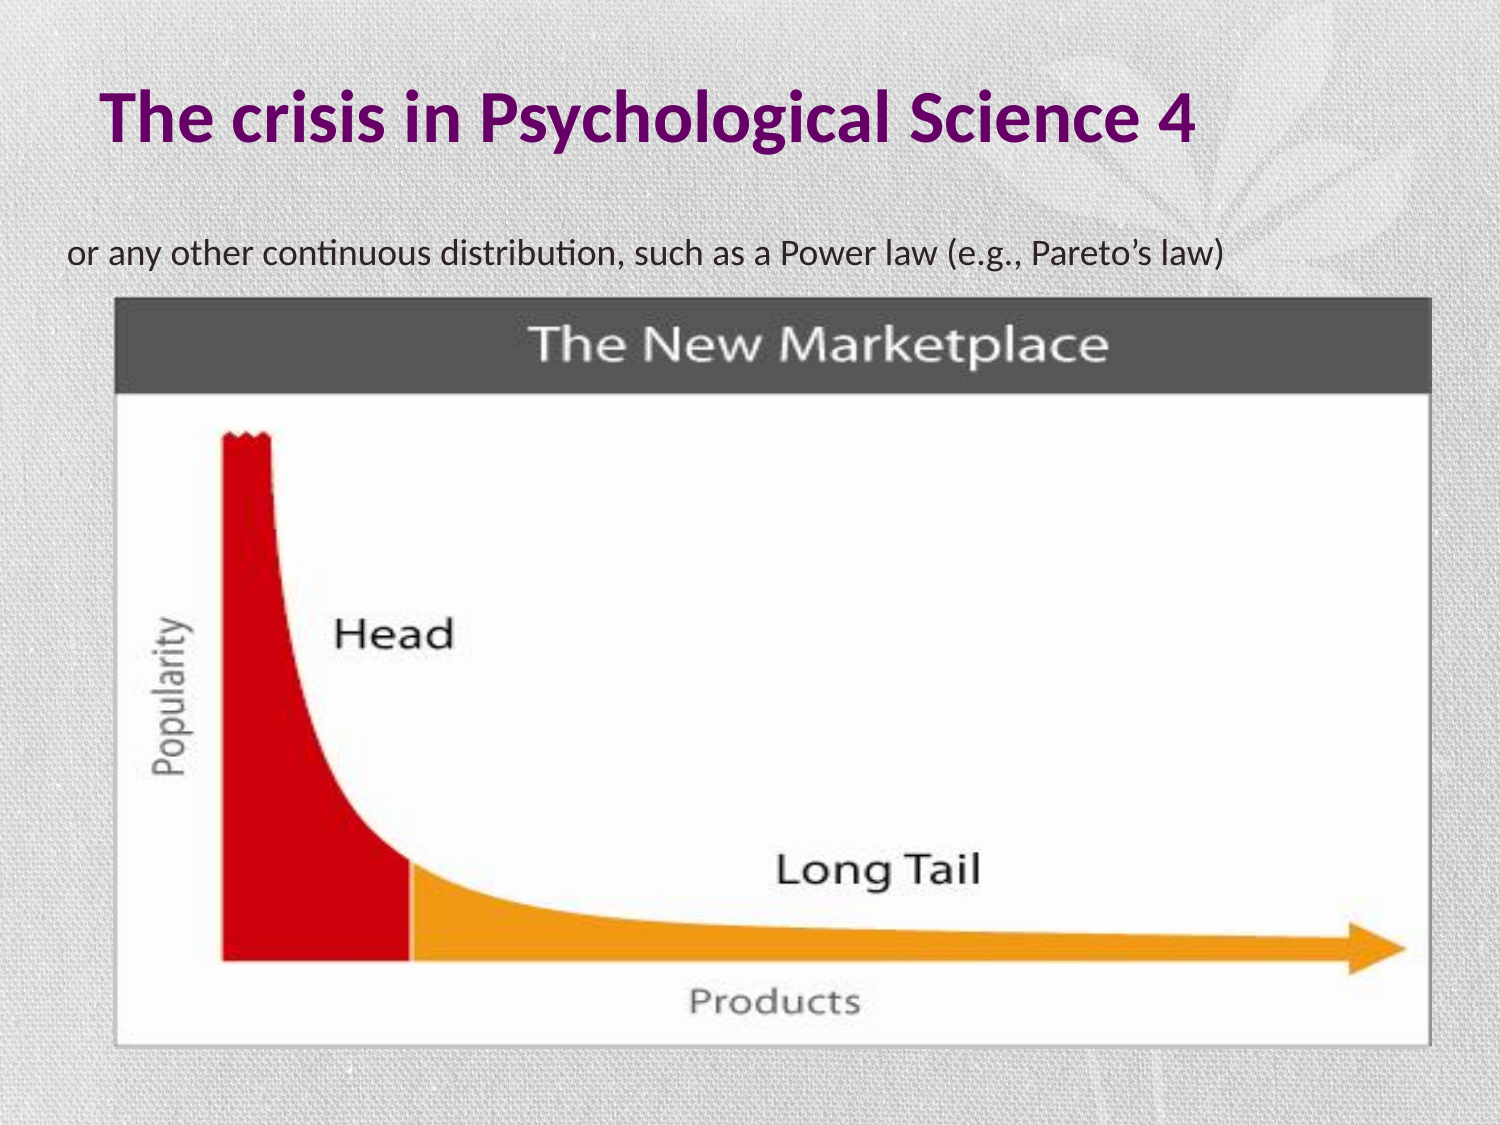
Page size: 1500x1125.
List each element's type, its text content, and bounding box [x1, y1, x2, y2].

title The crisis in Psychological Science 4 [84, 76, 1455, 166]
picture [113, 296, 1432, 1050]
text_box or any other continuous distribution, such as a Power law (e.g., Pareto’s law) [52, 221, 1250, 281]
text_box [1037, 76, 1069, 138]
